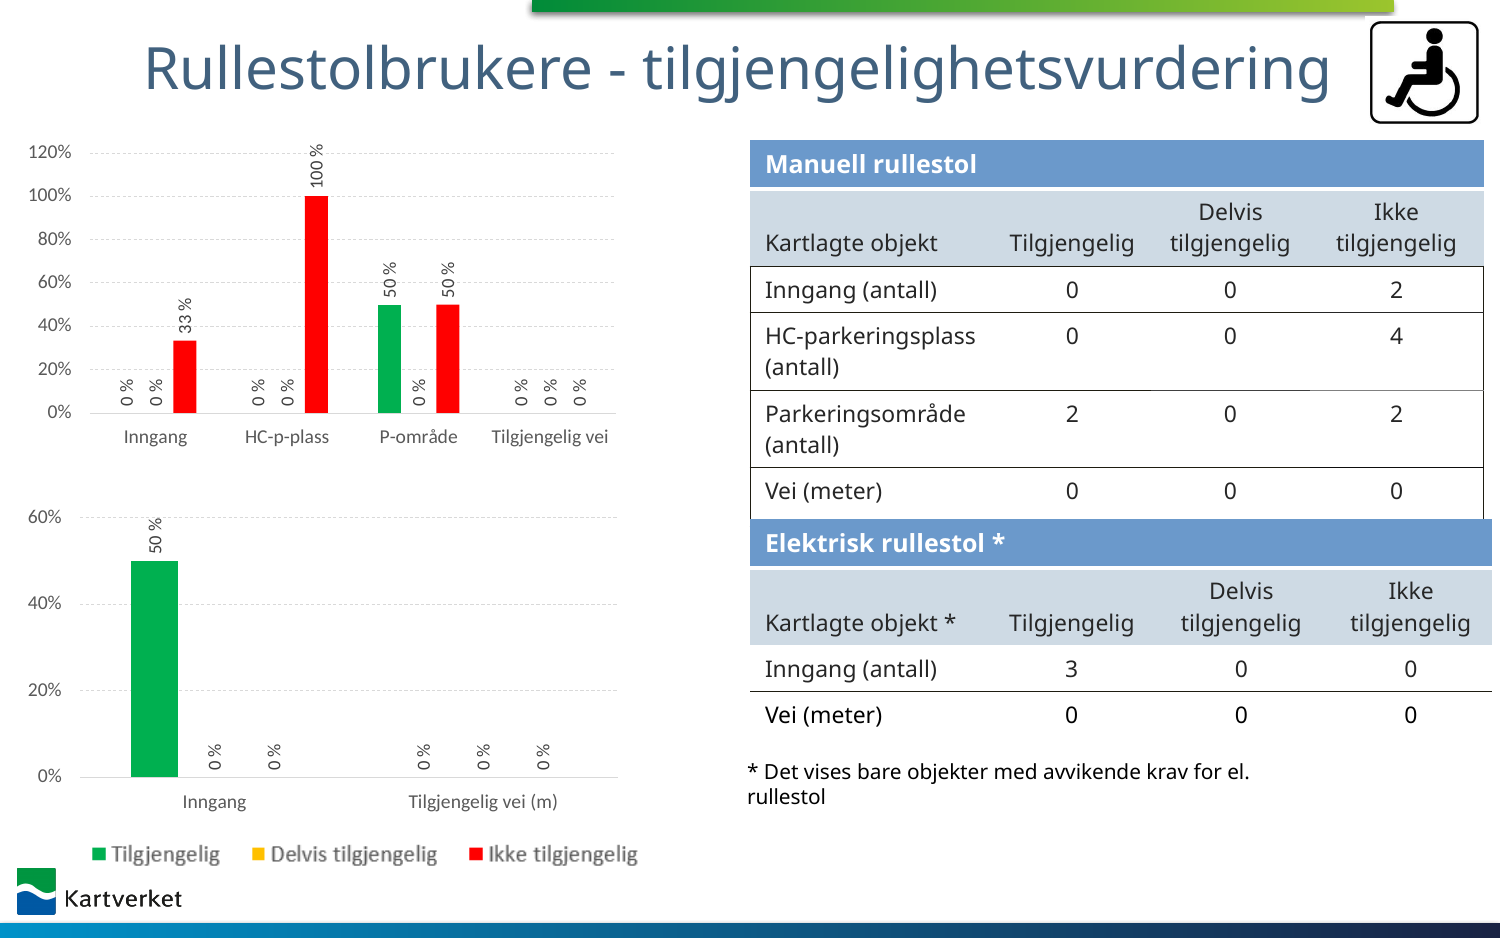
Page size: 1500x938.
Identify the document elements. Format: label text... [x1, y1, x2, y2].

table_cell 0 [1151, 468, 1310, 519]
table_cell Tilgjengelig [994, 191, 1151, 266]
table_cell 4 [1310, 313, 1483, 390]
table_cell 0 [1151, 267, 1310, 312]
table_cell 0 [1151, 391, 1310, 467]
text_box * Det vises bare objekter med avvikende krav for el. rullestol [732, 751, 1317, 816]
picture [1365, 16, 1484, 129]
table_cell Ikke tilgjengelig [1310, 191, 1484, 266]
table_cell 0 [1151, 313, 1310, 390]
table_cell Kartlagte objekt * [750, 570, 991, 645]
table_cell Inngang (antall) [750, 645, 991, 691]
picture [20, 135, 629, 457]
table_cell Delvis tilgjengelig [1151, 191, 1310, 266]
table_cell 0 [991, 692, 1153, 738]
picture [20, 499, 630, 822]
table_cell 2 [1310, 267, 1483, 312]
table_cell 0 [1330, 692, 1492, 738]
table_cell 2 [994, 391, 1151, 467]
table_cell Parkeringsområde (antall) [751, 391, 994, 467]
table_cell 0 [994, 468, 1151, 519]
table_cell Delvis tilgjengelig [1153, 570, 1330, 645]
table_header Manuell rullestol [750, 140, 1484, 187]
table_cell HC-parkeringsplass (antall) [751, 313, 994, 390]
table_cell Ikke tilgjengelig [1330, 570, 1492, 645]
table_cell Vei (meter) [750, 692, 991, 738]
table_header Elektrisk rullestol * [750, 519, 1492, 566]
table_cell 0 [1330, 645, 1492, 691]
table_cell Tilgjengelig [991, 570, 1153, 645]
table_cell 0 [994, 313, 1151, 390]
table_cell Inngang (antall) [751, 267, 994, 312]
table_cell 3 [991, 645, 1153, 691]
table_cell Vei (meter) [751, 468, 994, 519]
table_cell 0 [1153, 645, 1330, 691]
picture [86, 838, 643, 870]
table_cell Kartlagte objekt [750, 191, 994, 266]
table_cell 2 [1310, 391, 1483, 467]
text_box Rullestolbrukere - tilgjengelighetsvurdering [39, 12, 1348, 109]
table_cell 0 [994, 267, 1151, 312]
table_cell 0 [1310, 468, 1483, 519]
table_cell 0 [1153, 692, 1330, 738]
